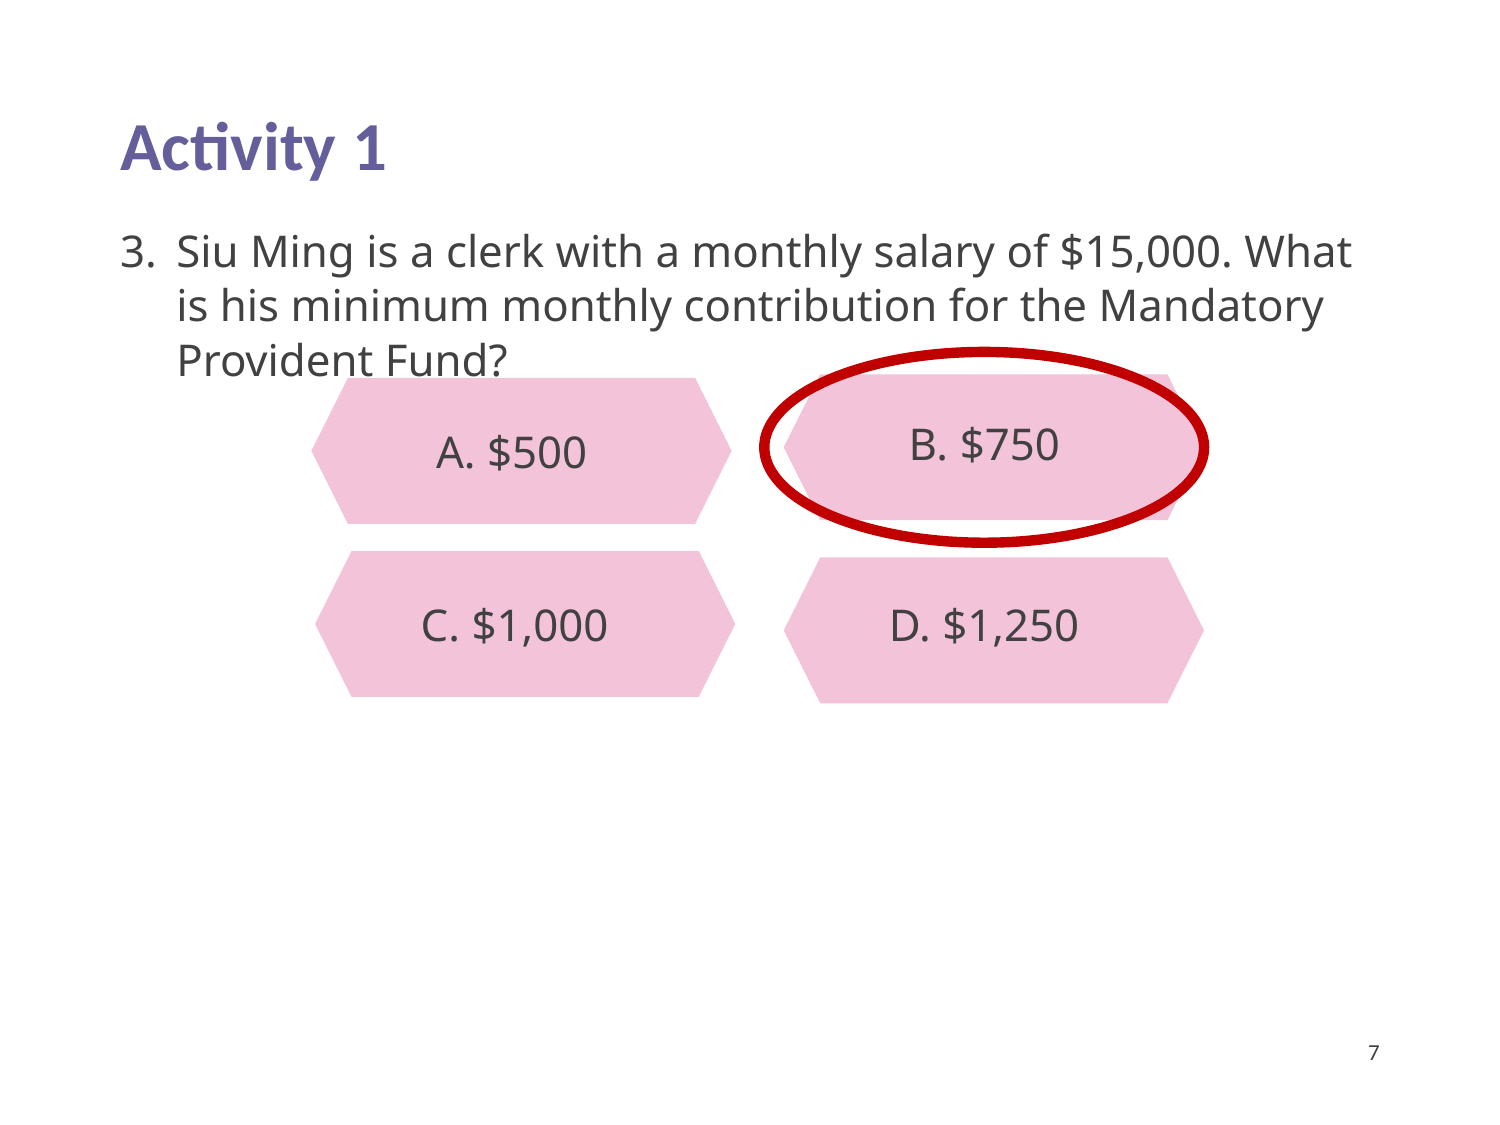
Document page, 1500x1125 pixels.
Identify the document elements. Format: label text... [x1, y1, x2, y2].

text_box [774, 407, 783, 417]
slide_number 7 [1358, 1039, 1381, 1066]
list Siu Ming is a clerk with a monthly salary of $15,000. What is his minimum monthly contribution for the Mandatory Provident Fund? [119, 221, 1381, 816]
text_box [764, 351, 1205, 543]
text_box D. $1,250 [774, 587, 1194, 661]
list Activity 1 [119, 113, 1382, 206]
text_box A. $500 [302, 414, 722, 488]
text_box C. $1,000 [304, 587, 724, 661]
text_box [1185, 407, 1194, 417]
